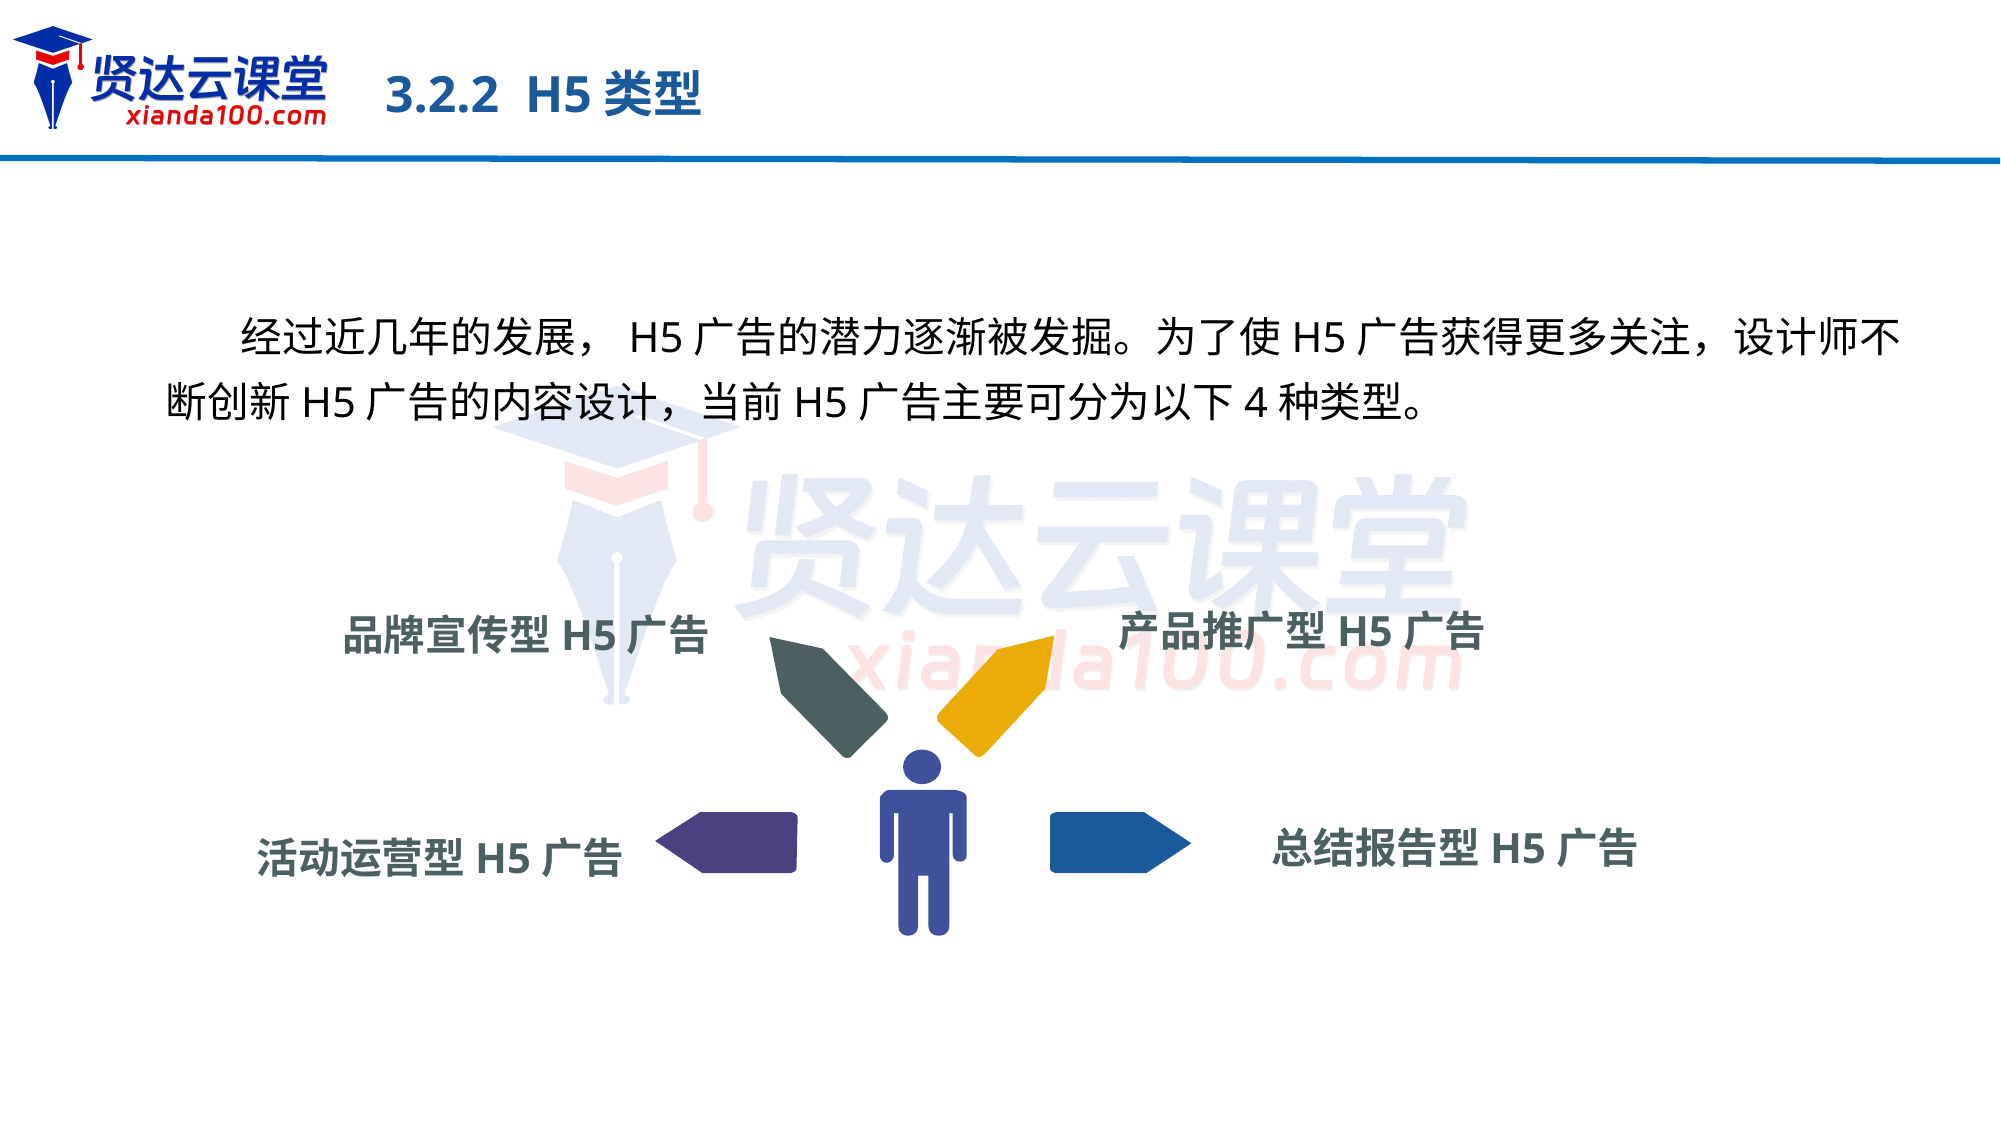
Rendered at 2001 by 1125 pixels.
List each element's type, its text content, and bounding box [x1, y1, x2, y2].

text_box 经过近几年的发展，H5广告的潜力逐渐被发掘。为了使H5广告获得更多关注，设计师不断创新H5广告的内容设计，当前H5广告主要可分为以下4种类型。 [150, 288, 1917, 434]
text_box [241, 572, 1729, 936]
text_box 3.2.2 H5类型 [370, 54, 1007, 130]
picture [0, 7, 353, 155]
